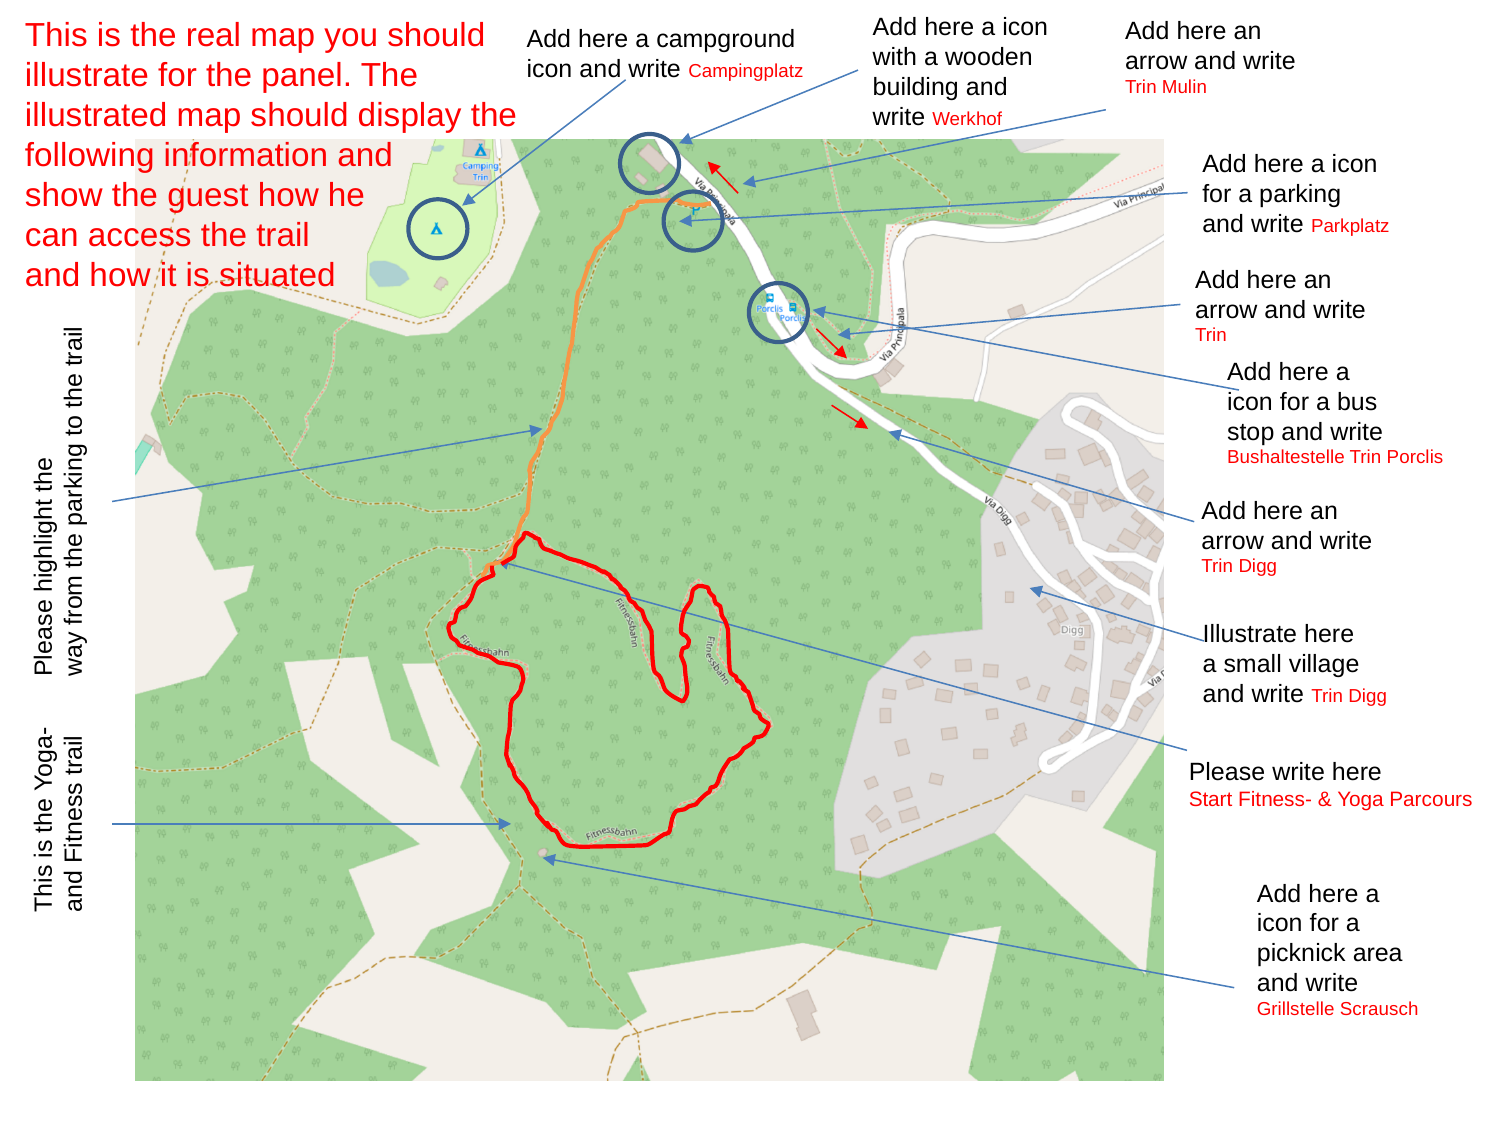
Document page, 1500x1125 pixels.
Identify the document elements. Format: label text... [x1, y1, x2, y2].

text_box This is the Yoga- and Fitness trail [19, 705, 95, 928]
text_box Add here an arrow and write Trin Mulin [1110, 7, 1320, 105]
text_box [742, 109, 1106, 185]
text_box Add here a icon with a wooden building and write Werkhof [857, 2, 1068, 108]
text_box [678, 70, 859, 144]
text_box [542, 857, 1235, 988]
text_box Add here a icon for a parking and write Parkplatz [1187, 140, 1405, 245]
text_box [495, 560, 1188, 751]
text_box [812, 309, 1240, 391]
text_box Add here a icon for a picknick area and write Grillstelle Scrausch [1242, 869, 1434, 1027]
text_box This is the real map you should illustrate for the panel. The illustrated map should display the following information and show the guest how he can access the trail and how it is situated [10, 5, 543, 300]
text_box Illustrate here a small village and write Trin Digg [1193, 610, 1403, 715]
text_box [831, 405, 869, 430]
text_box Add here a campground icon and write Campingplatz [511, 14, 819, 90]
text_box Please highlight the way from the parking to the trail [19, 311, 95, 692]
text_box Add here an arrow and write Trin [1180, 255, 1390, 353]
text_box Add here a icon for a bus stop and write Bushaltestelle Trin Porclis [1212, 347, 1459, 475]
text_box [632, 131, 669, 138]
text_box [678, 193, 1188, 222]
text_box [1029, 587, 1205, 642]
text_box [461, 79, 626, 206]
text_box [707, 161, 739, 194]
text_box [111, 428, 543, 502]
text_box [837, 304, 1181, 336]
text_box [815, 328, 848, 359]
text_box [888, 431, 1195, 522]
text_box Add here an arrow and write Trin Digg [1186, 486, 1396, 585]
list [135, 139, 1164, 1081]
text_box Please write here Start Fitness- & Yoga Parcours [1173, 748, 1488, 818]
